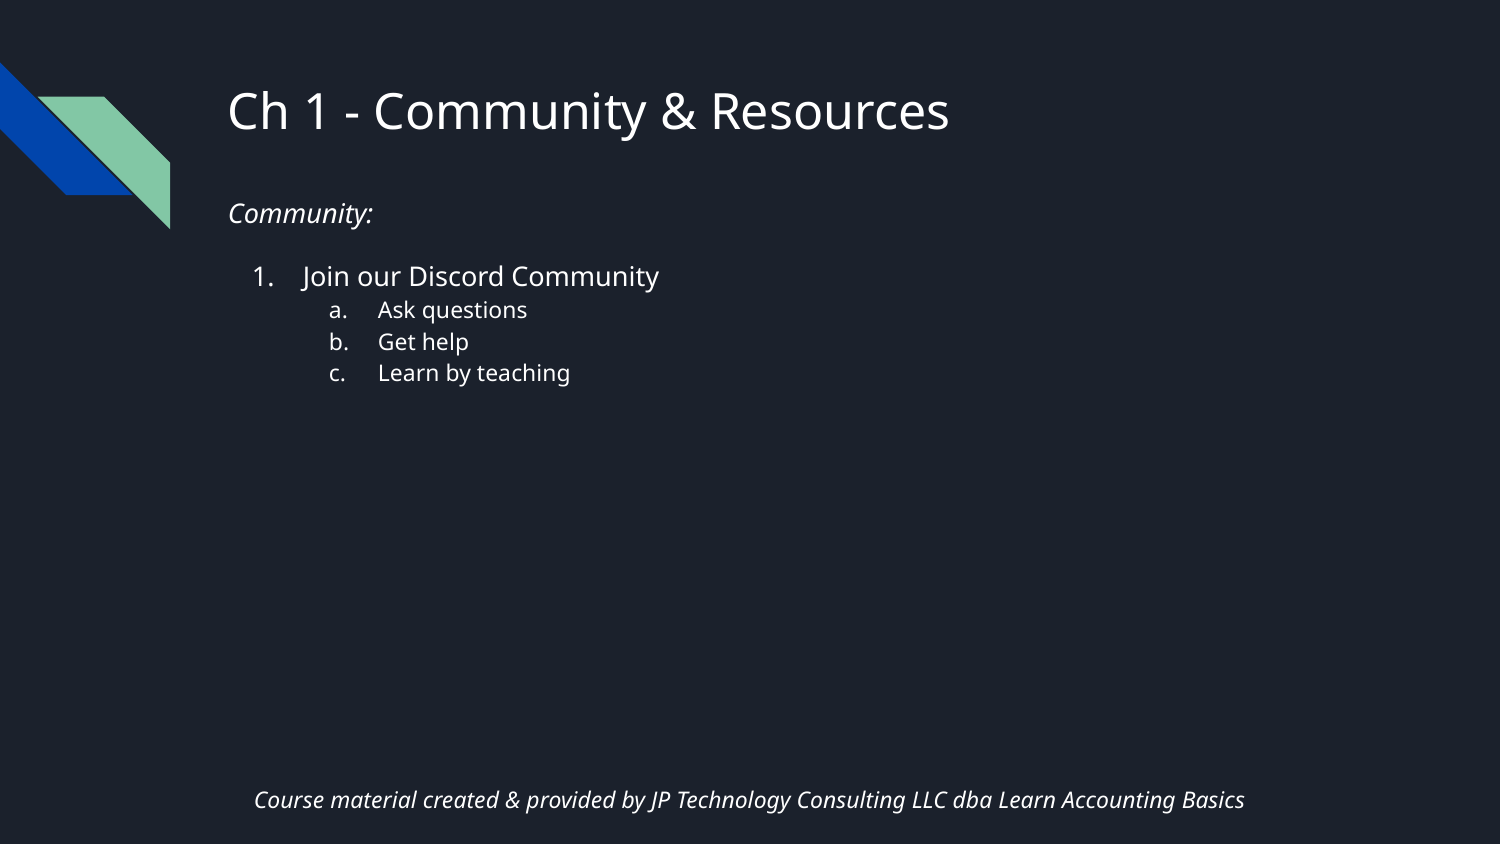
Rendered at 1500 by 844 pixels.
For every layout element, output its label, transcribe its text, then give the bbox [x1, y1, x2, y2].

list Community: Join our Discord Community Ask questions Get help Learn by teaching [212, 177, 1204, 655]
title Ch 1 - Community & Resources [212, 64, 1368, 215]
